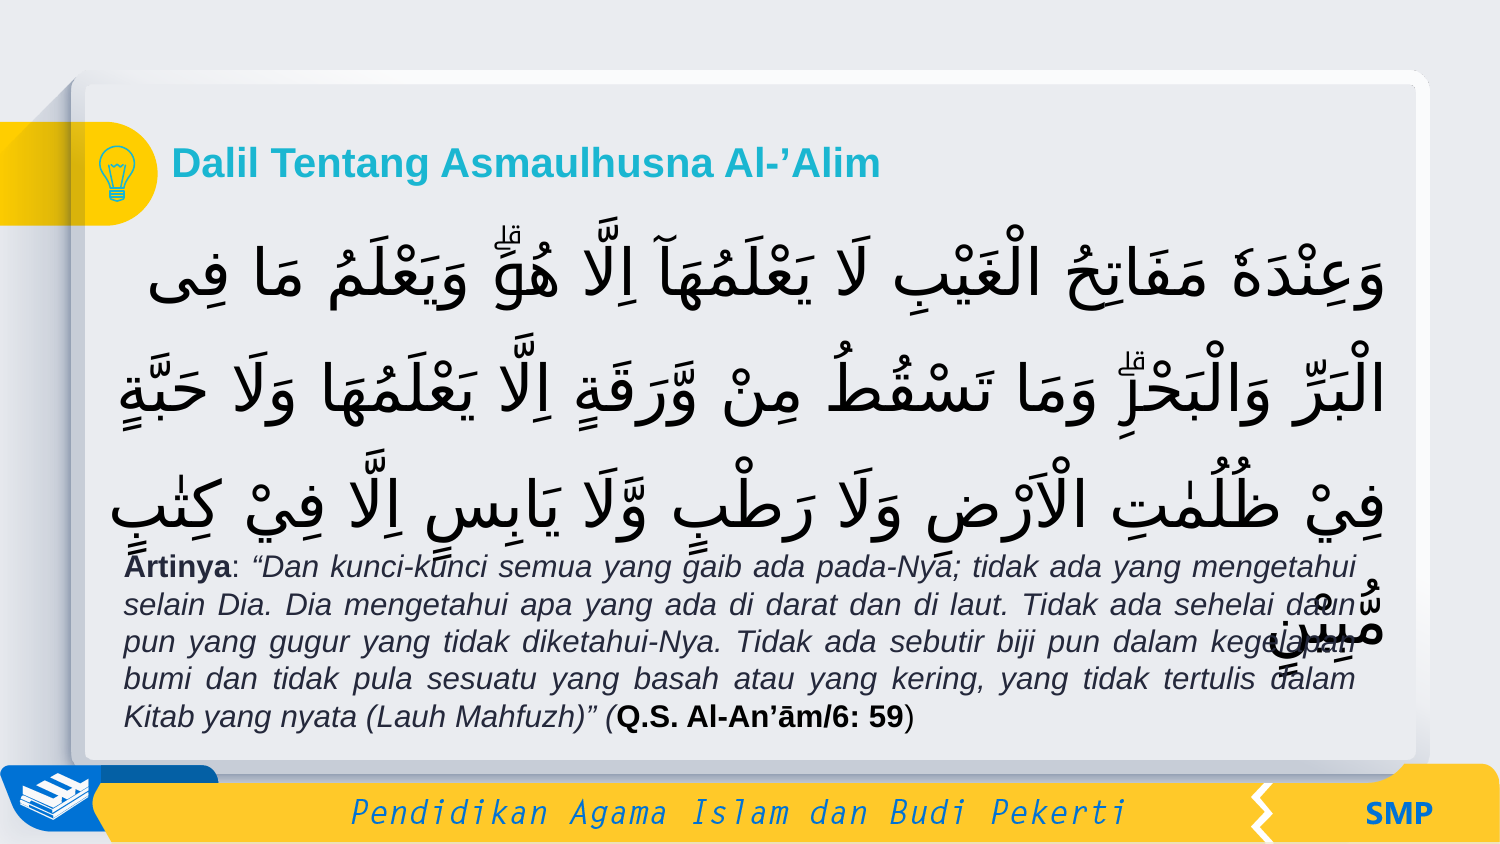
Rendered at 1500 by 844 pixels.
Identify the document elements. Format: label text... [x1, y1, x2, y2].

slide_number 7 [1414, 759, 1500, 763]
title Dalil Tentang Asmaulhusna Al-’Alim [171, 112, 1354, 184]
text_box Artinya: “Dan kunci-kunci semua yang gaib ada pada-Nya; tidak ada yang mengetahui selain Dia. Dia mengetahui apa yang ada di darat dan di laut. Tidak ada sehelai daun pun yang gugur yang tidak diketahui-Nya. Tidak ada sebutir biji pun dalam kegelapan bumi dan tidak pula sesuatu yang basah atau yang kering, yang tidak tertulis dalam Kitab yang nyata (Lauh Mahfuzh)” (Q.S. Al-An’ām/6: 59) [108, 538, 1373, 762]
picture [0, 0, 1500, 844]
text_box وَعِنْدَهٗ مَفَاتِحُ الْغَيْبِ لَا يَعْلَمُهَآ اِلَّا هُوَۗ وَيَعْلَمُ مَا فِى الْبَرِّ وَالْبَحْرِۗ وَمَا تَسْقُطُ مِنْ وَّرَقَةٍ اِلَّا يَعْلَمُهَا وَلَا حَبَّةٍ فِيْ ظُلُمٰتِ الْاَرْضِ وَلَا رَطْبٍ وَّلَا يَابِسٍ اِلَّا فِيْ كِتٰبٍ مُّبِيْنٍ [79, 184, 1403, 665]
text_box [99, 146, 135, 202]
